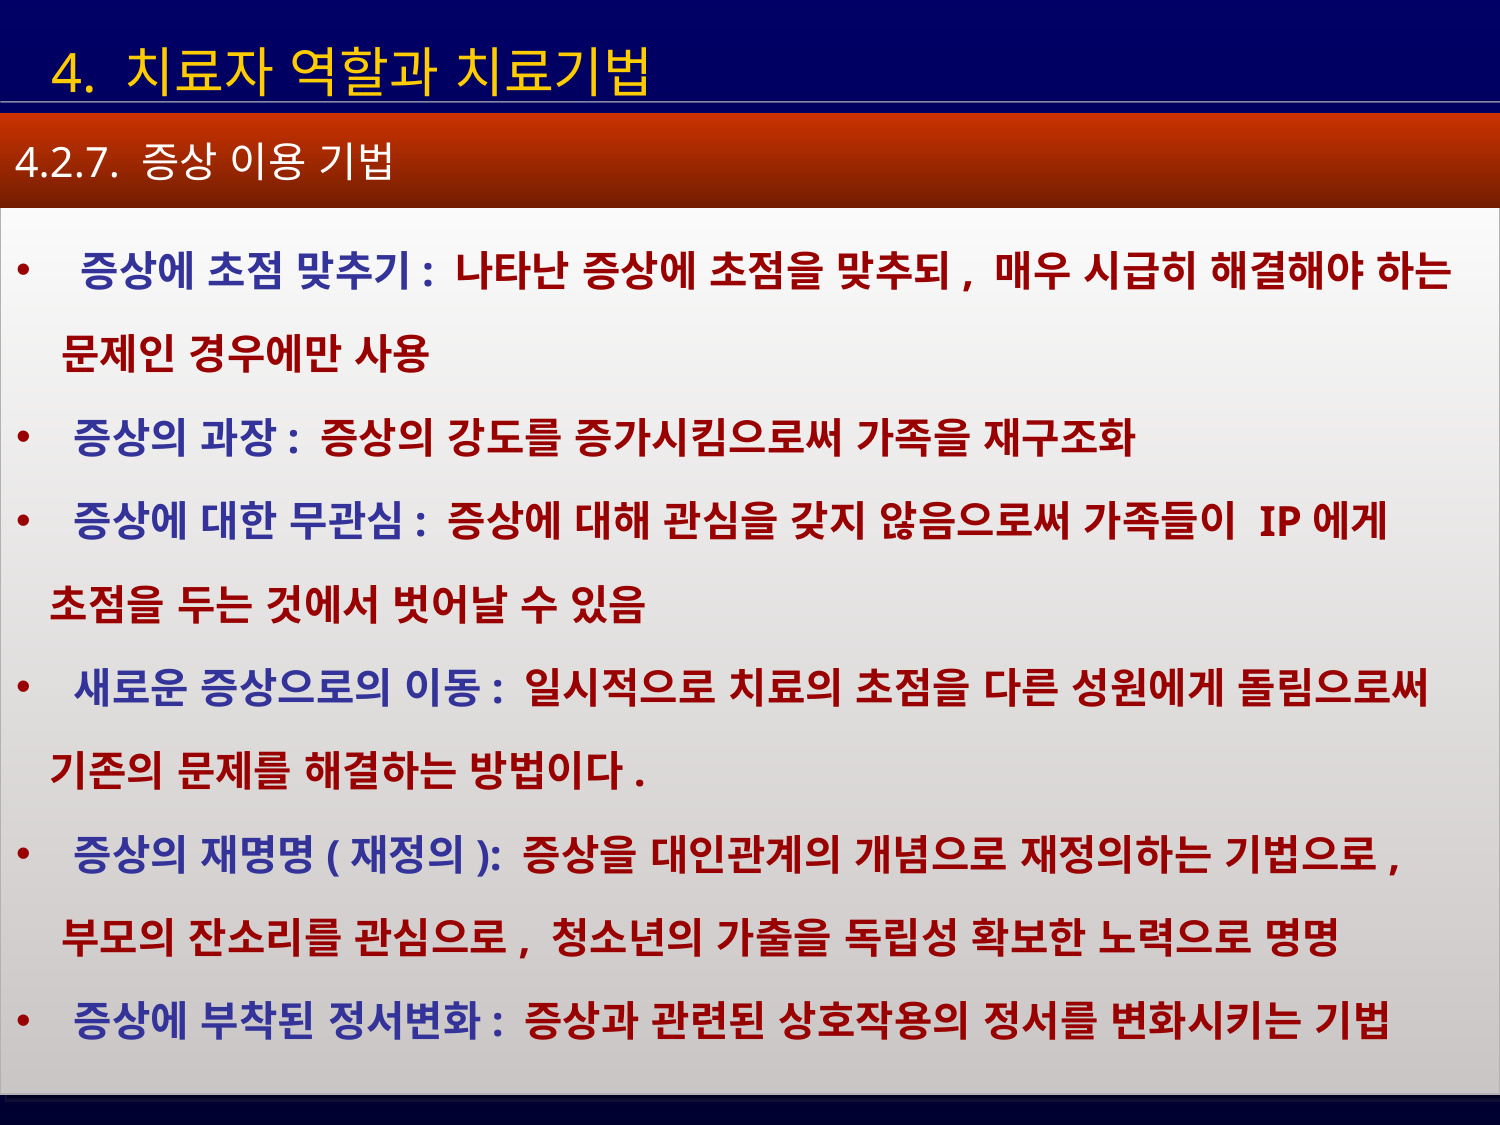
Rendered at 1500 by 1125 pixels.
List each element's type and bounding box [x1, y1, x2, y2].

text_box [0, 30, 1500, 1095]
